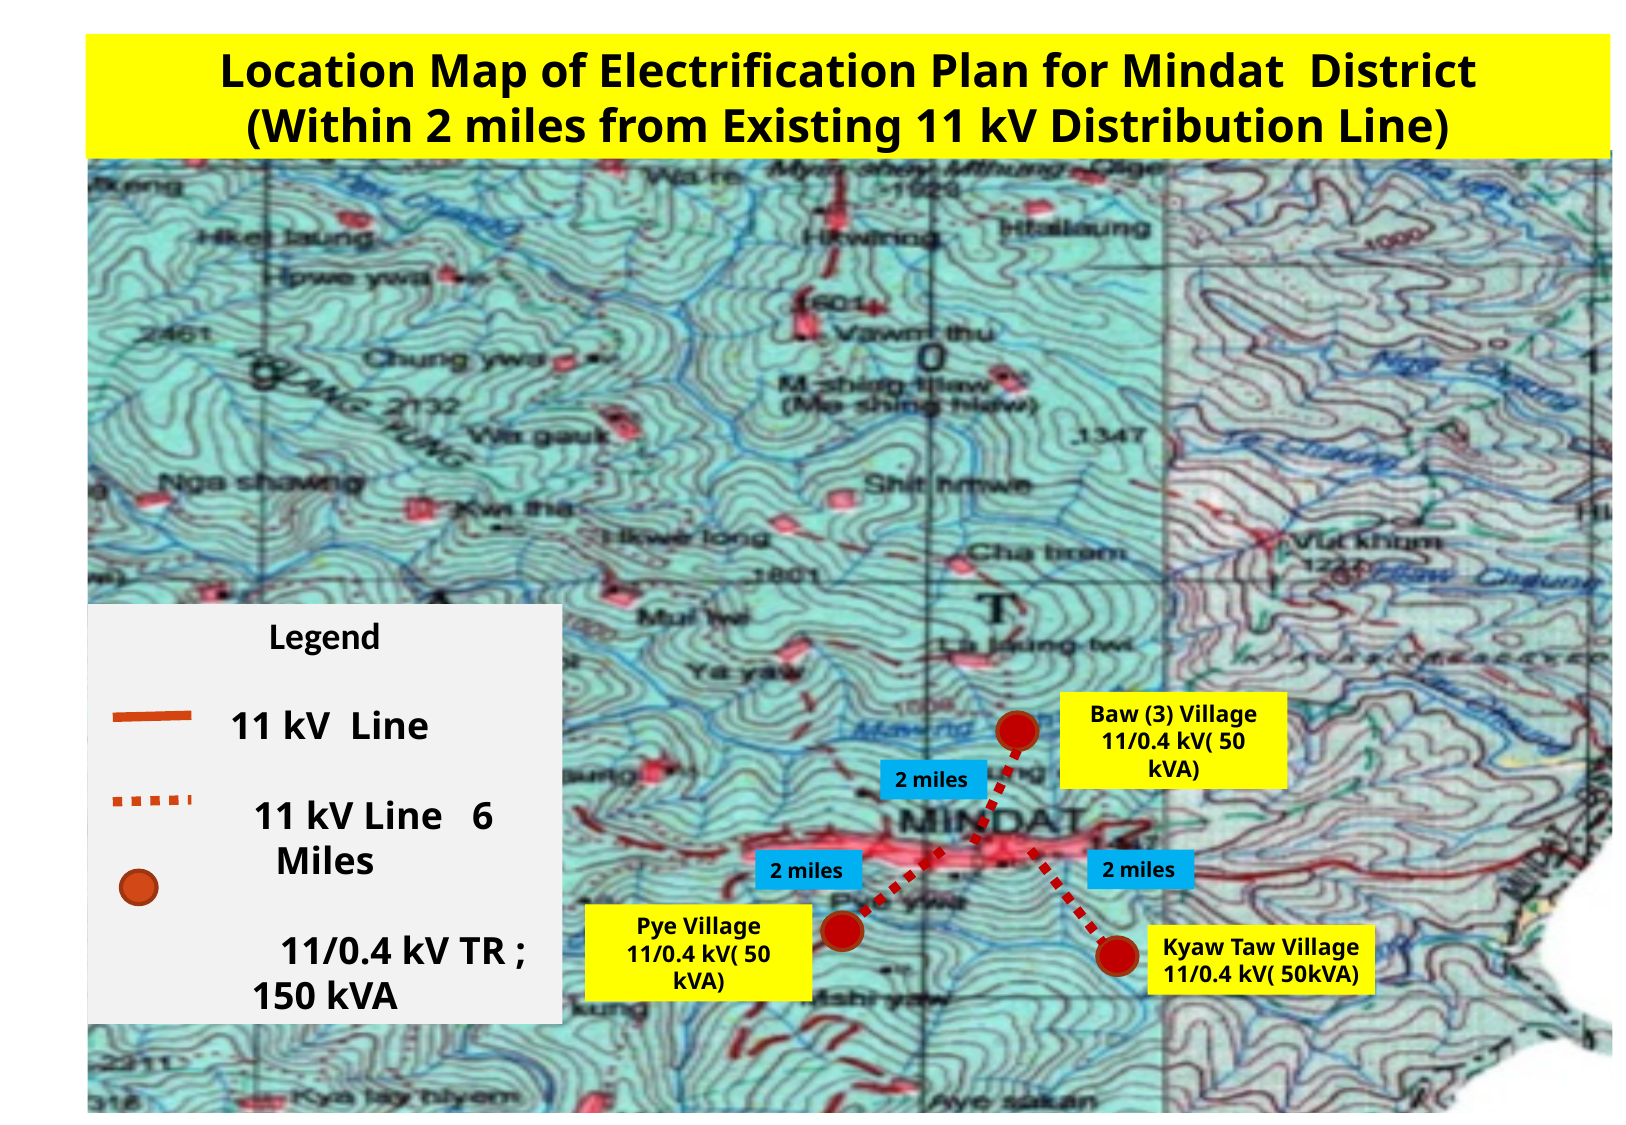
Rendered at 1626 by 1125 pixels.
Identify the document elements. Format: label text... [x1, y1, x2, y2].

text_box Location Map of Electrification Plan for Mindat District (Within 2 miles from Existing 11 kV Distribution Line) [85, 33, 1611, 150]
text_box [87, 149, 1613, 1113]
